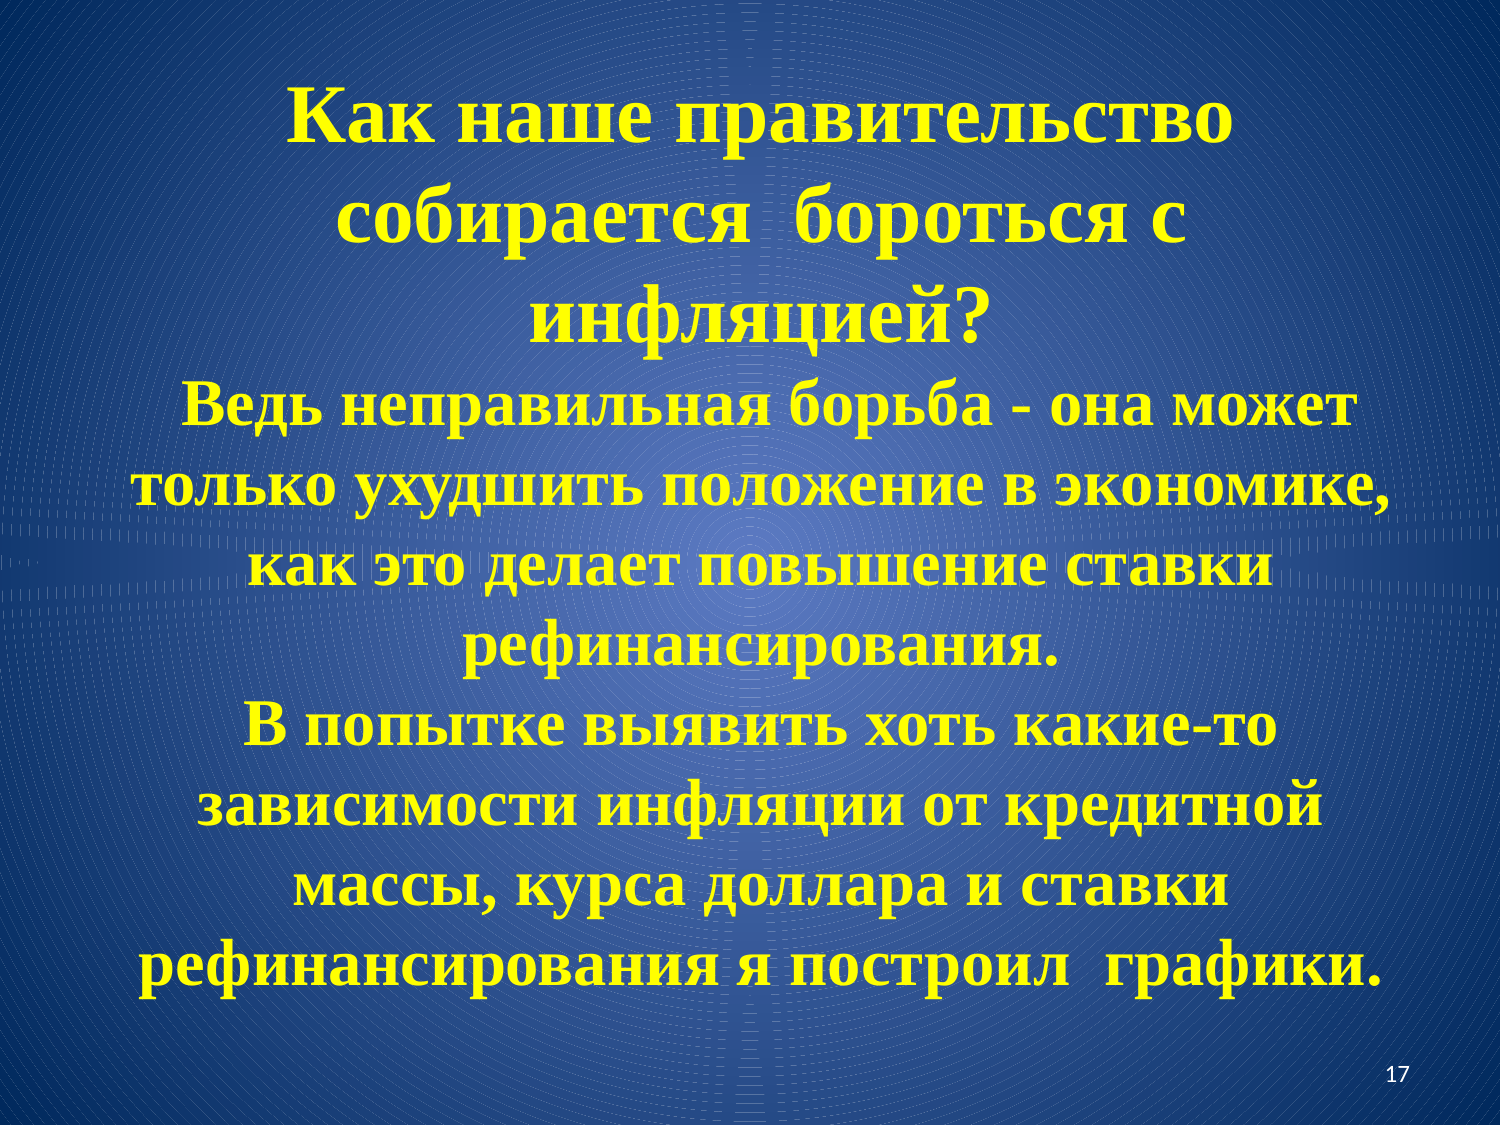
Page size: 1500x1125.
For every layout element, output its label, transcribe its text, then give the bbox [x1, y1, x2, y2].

slide_number 17 [1074, 1042, 1425, 1103]
text_box Как наше правительство собирается бороться с инфляцией? Ведь неправильная борьба - она может только ухудшить положение в экономике, как это делает повышение ставки рефинансирования. В попытке выявить хоть какие-то зависимости инфляции от кредитной массы, курса доллара и ставки рефинансирования я построил графики. [93, 51, 1430, 1007]
